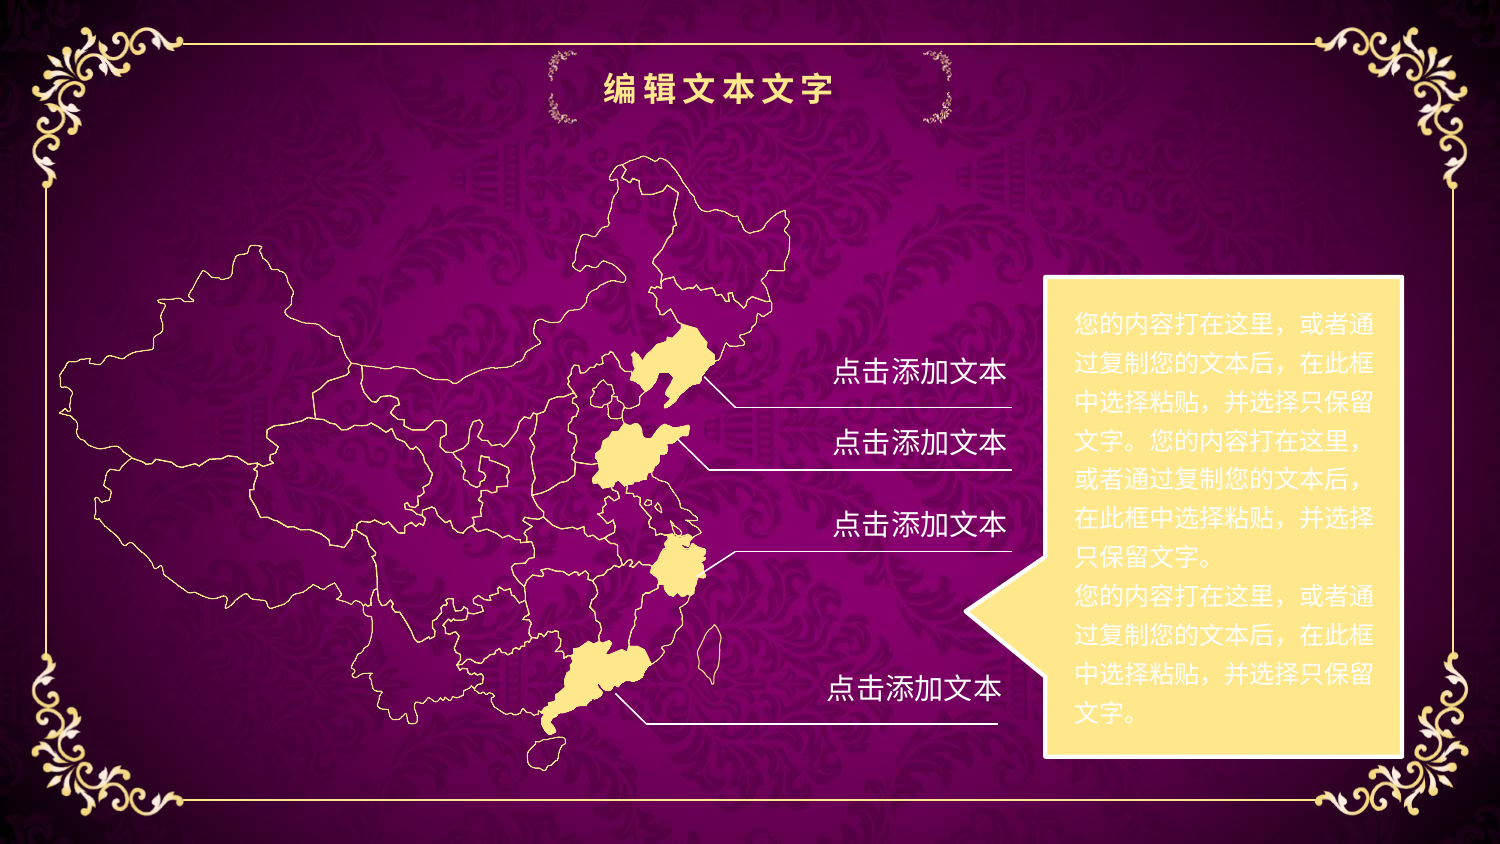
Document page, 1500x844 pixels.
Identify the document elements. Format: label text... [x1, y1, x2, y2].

text_box 编辑文本文字 [588, 61, 911, 116]
text_box [965, 277, 1403, 757]
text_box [614, 693, 647, 725]
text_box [677, 439, 710, 471]
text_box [703, 376, 736, 408]
picture [0, 0, 1500, 844]
text_box 您的内容打在这里，或者通过复制您的文本后，在此框中选择粘贴，并选择只保留文字。您的内容打在这里，或者通过复制您的文本后，在此框中选择粘贴，并选择只保留文字。 您的内容打在这里，或者通过复制您的文本后，在此框中选择粘贴，并选择只保留文字。 [1062, 293, 1403, 733]
text_box 点击添加文本 [821, 348, 1020, 395]
text_box 点击添加文本 [821, 418, 1020, 466]
text_box 点击添加文本 [821, 500, 1020, 547]
text_box 点击添加文本 [815, 664, 1014, 711]
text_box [696, 551, 736, 578]
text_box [59, 155, 791, 771]
